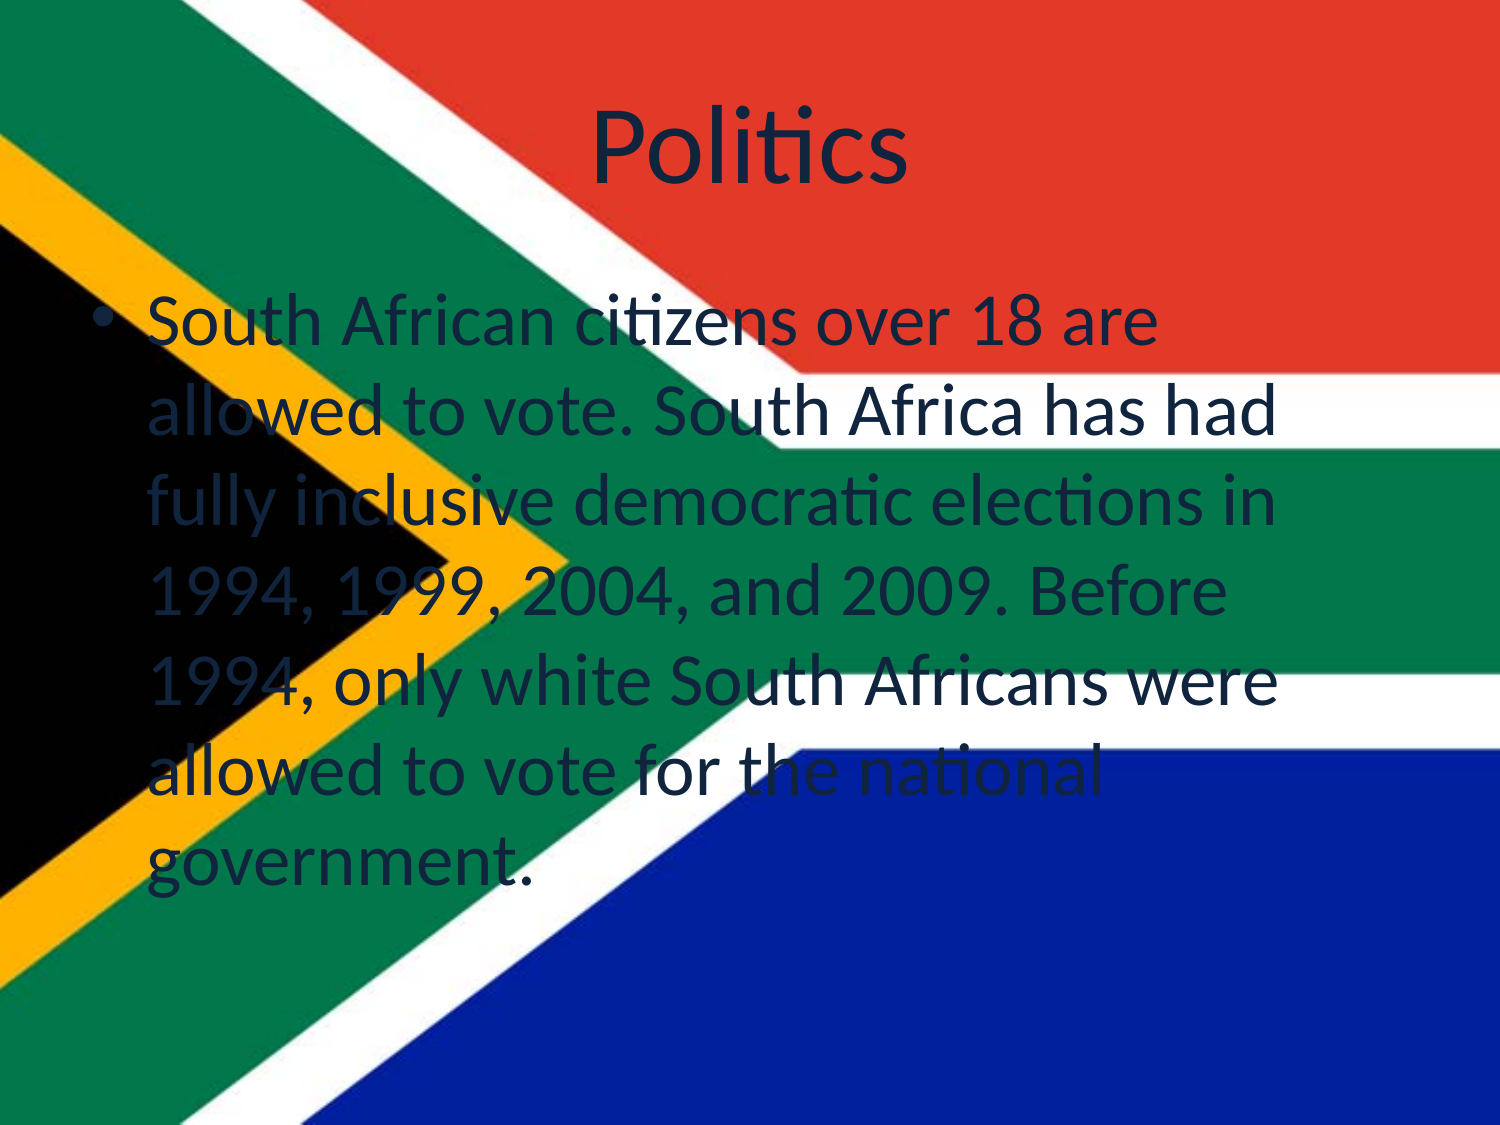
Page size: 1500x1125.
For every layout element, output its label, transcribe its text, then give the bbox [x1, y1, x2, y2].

list South African citizens over 18 are allowed to vote. South Africa has had fully inclusive democratic elections in 1994, 1999, 2004, and 2009. Before 1994, only white South Africans were allowed to vote for the national government. [74, 262, 1426, 1006]
title Politics [74, 44, 1426, 233]
picture [0, 0, 1500, 1125]
